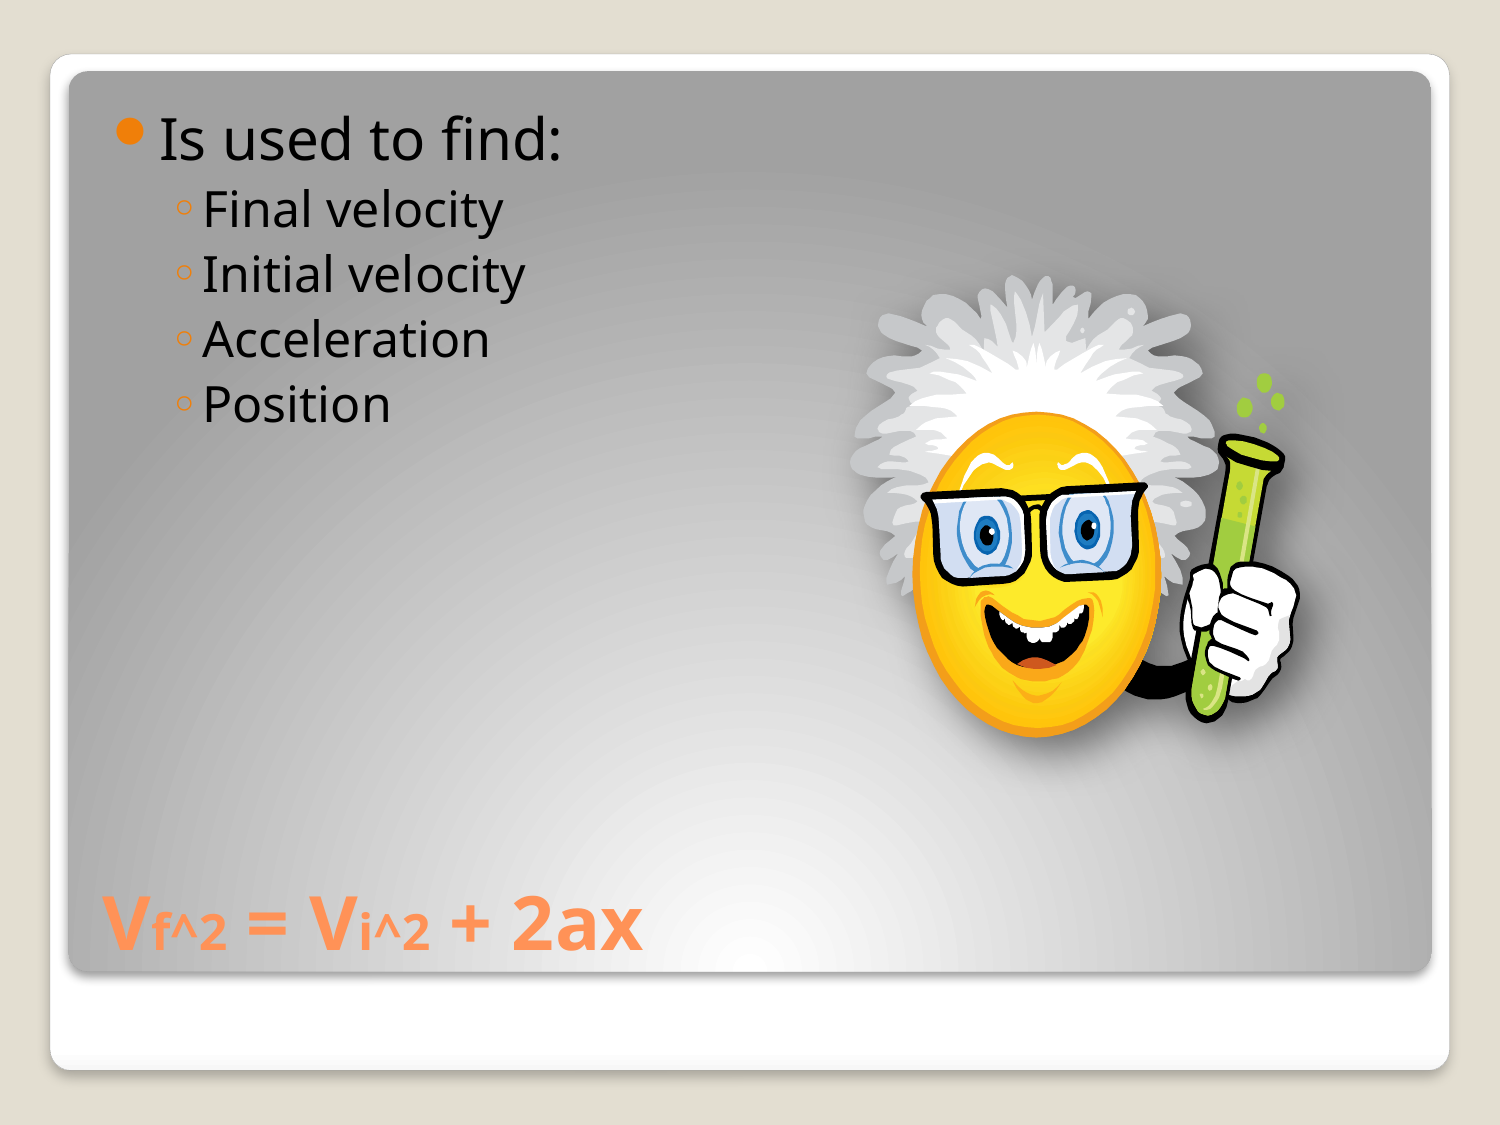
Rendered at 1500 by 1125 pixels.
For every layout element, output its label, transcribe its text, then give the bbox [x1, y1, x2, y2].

list Is used to find: Final velocity Initial velocity Acceleration Position [82, 86, 1425, 774]
picture [849, 274, 1301, 738]
title Vf^2 = Vi^2 + 2ax [87, 800, 1430, 973]
